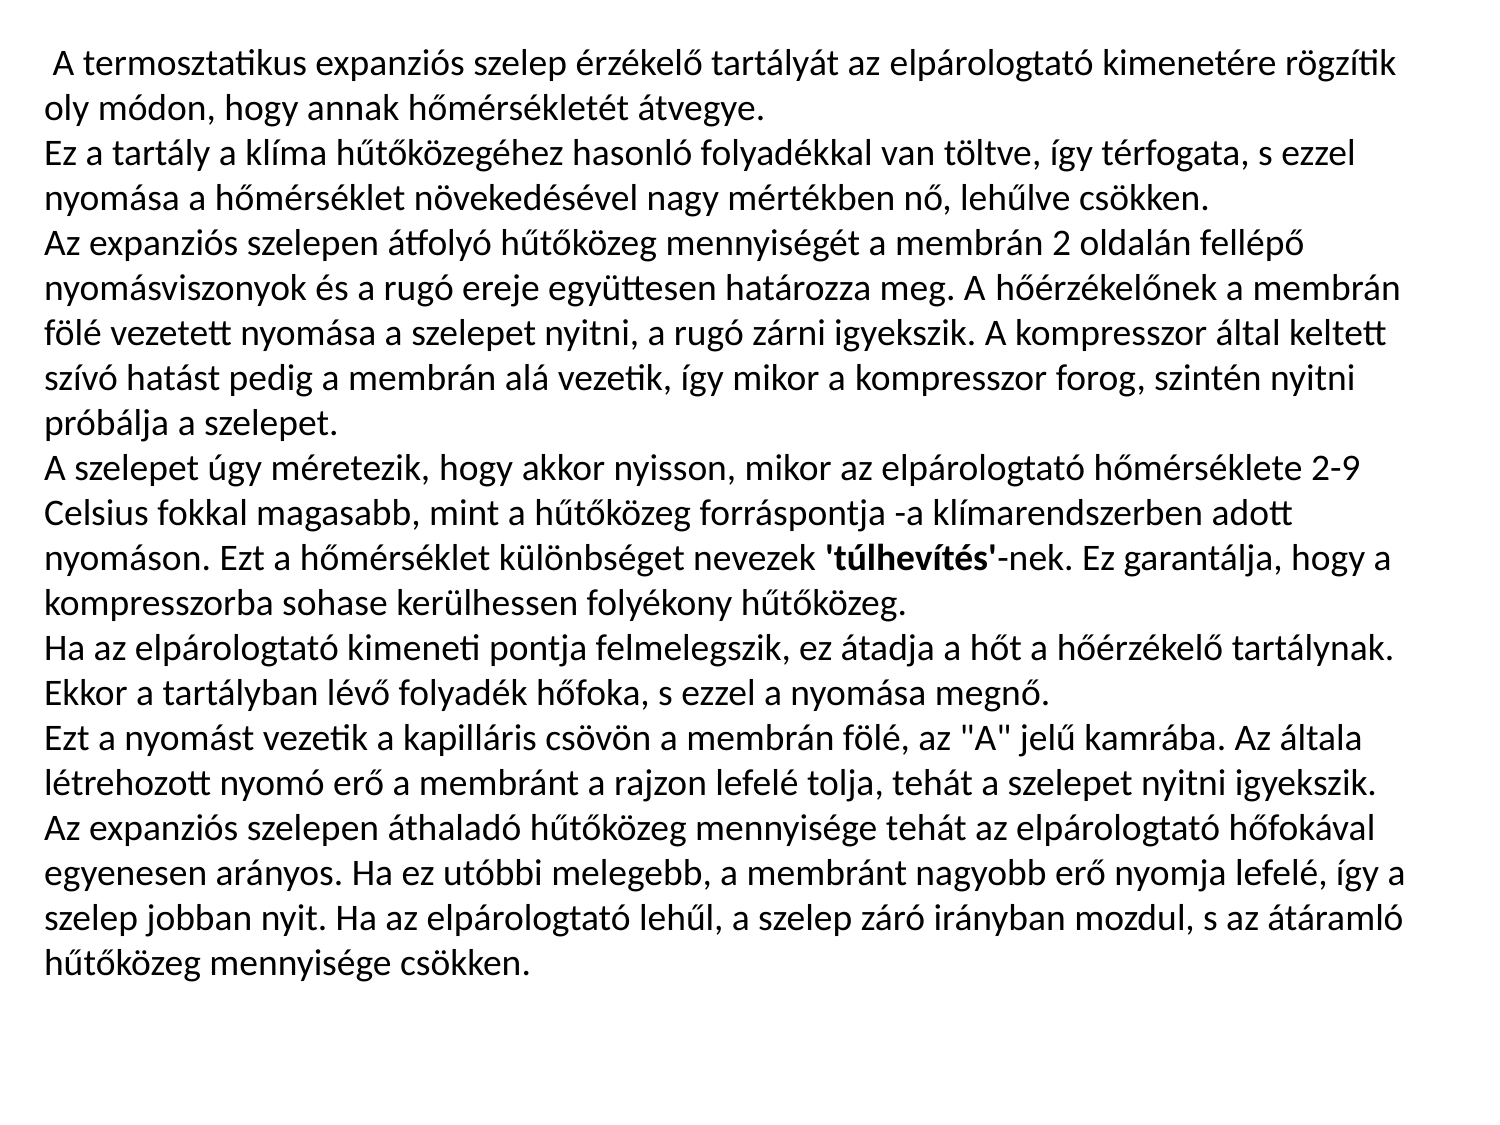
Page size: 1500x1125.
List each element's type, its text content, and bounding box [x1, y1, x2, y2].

text_box A termosztatikus expanziós szelep érzékelő tartályát az elpárologtató kimenetére rögzítik oly módon, hogy annak hőmérsékletét átvegye. Ez a tartály a klíma hűtőközegéhez hasonló folyadékkal van töltve, így térfogata, s ezzel nyomása a hőmérséklet növekedésével nagy mértékben nő, lehűlve csökken. Az expanziós szelepen átfolyó hűtőközeg mennyiségét a membrán 2 oldalán fellépő nyomásviszonyok és a rugó ereje együttesen határozza meg. A hőérzékelőnek a membrán fölé vezetett nyomása a szelepet nyitni, a rugó zárni igyekszik. A kompresszor által keltett szívó hatást pedig a membrán alá vezetik, így mikor a kompresszor forog, szintén nyitni próbálja a szelepet. A szelepet úgy méretezik, hogy akkor nyisson, mikor az elpárologtató hőmérséklete 2-9 Celsius fokkal magasabb, mint a hűtőközeg forráspontja -a klímarendszerben adott nyomáson. Ezt a hőmérséklet különbséget nevezek 'túlhevítés'-nek. Ez garantálja, hogy a kompresszorba sohase kerülhessen folyékony hűtőközeg. Ha az elpárologtató kimeneti pontja felmelegszik, ez átadja a hőt a hőérzékelő tartálynak. Ekkor a tartályban lévő folyadék hőfoka, s ezzel a nyomása megnő. Ezt a nyomást vezetik a kapilláris csövön a membrán fölé, az "A" jelű kamrába. Az általa létrehozott nyomó erő a membránt a rajzon lefelé tolja, tehát a szelepet nyitni igyekszik. Az expanziós szelepen áthaladó hűtőközeg mennyisége tehát az elpárologtató hőfokával egyenesen arányos. Ha ez utóbbi melegebb, a membránt nagyobb erő nyomja lefelé, így a szelep jobban nyit. Ha az elpárologtató lehűl, a szelep záró irányban mozdul, s az átáramló hűtőközeg mennyisége csökken. [29, 30, 1459, 1036]
